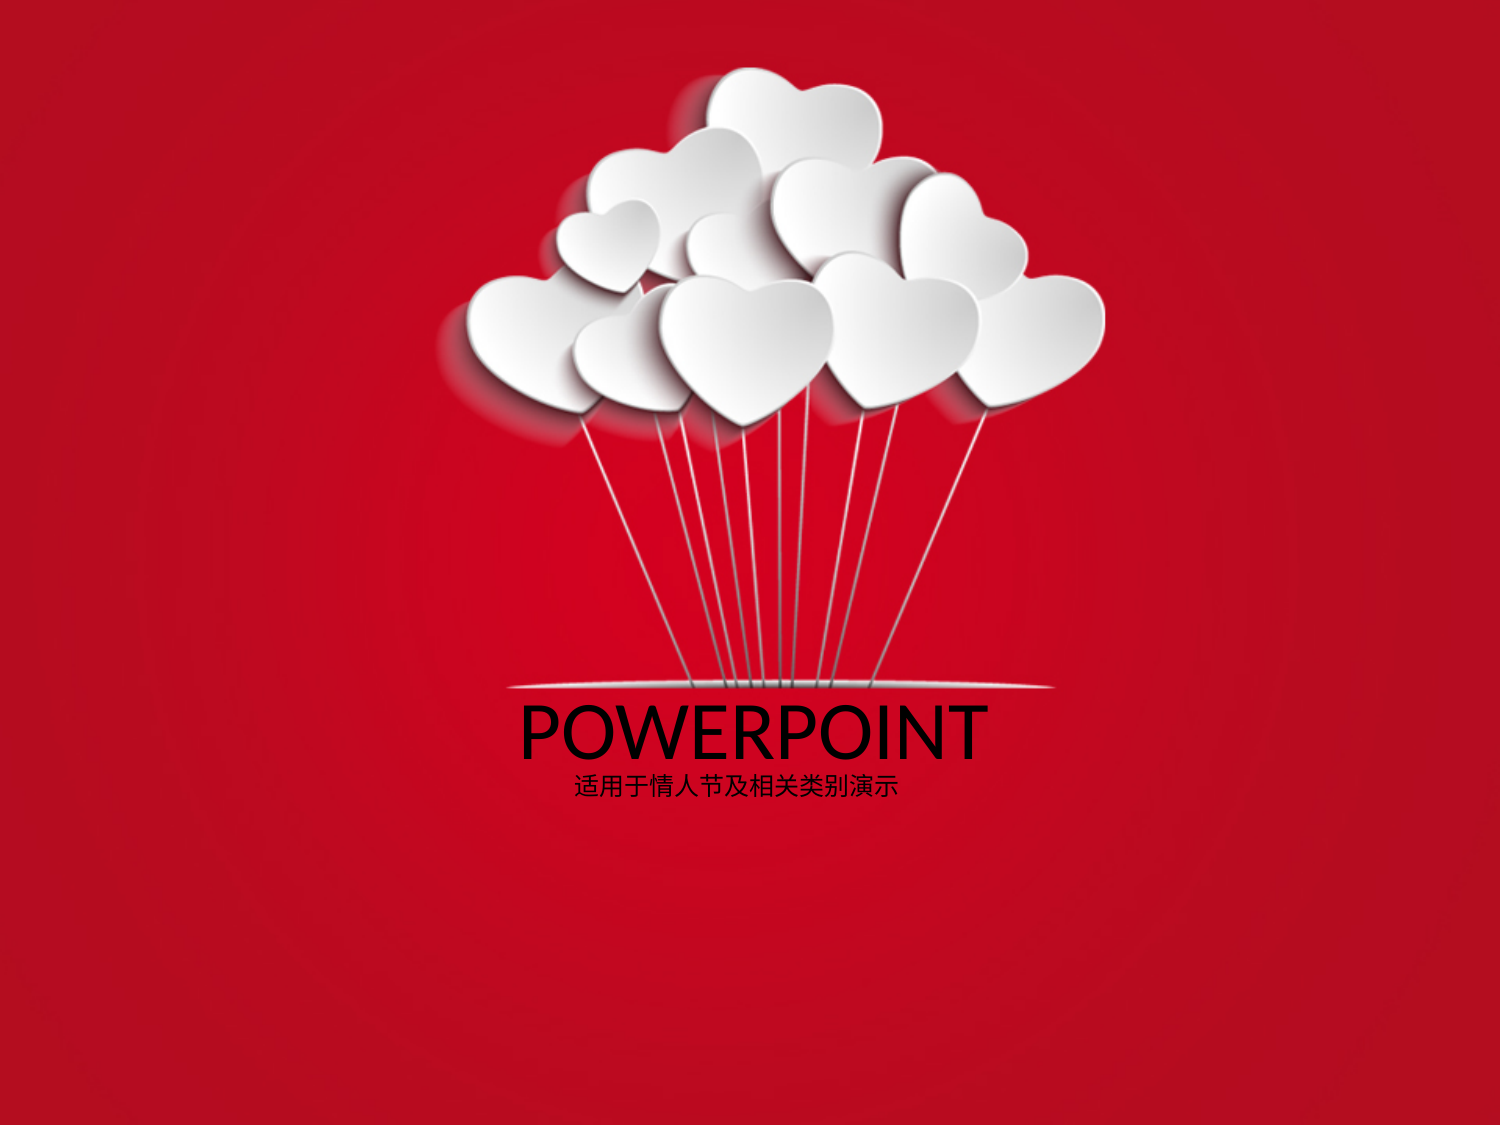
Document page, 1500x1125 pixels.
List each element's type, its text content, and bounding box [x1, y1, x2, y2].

text_box 适用于情人节及相关类别演示 [515, 763, 1196, 808]
text_box POWERPOINT [503, 669, 1371, 784]
picture [0, 0, 1500, 1125]
